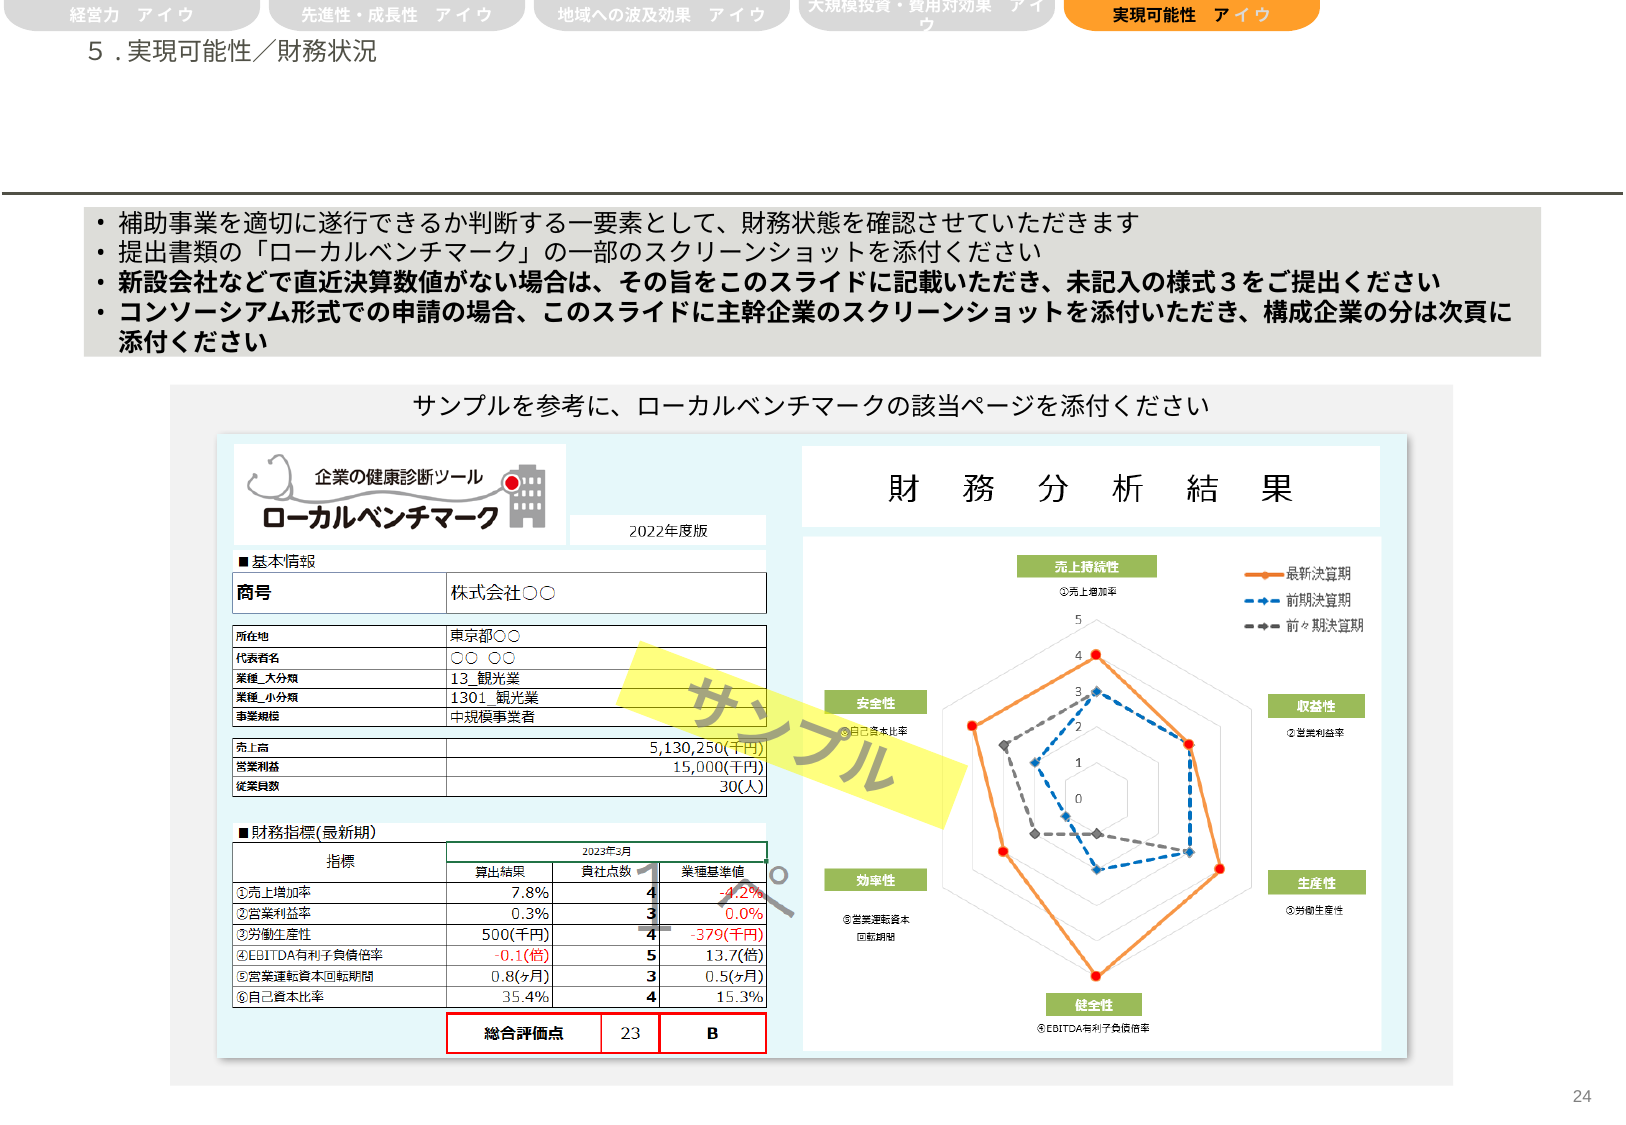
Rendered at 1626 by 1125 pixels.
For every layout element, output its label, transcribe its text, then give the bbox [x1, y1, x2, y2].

title ５.実現可能性／財務状況 [83, 39, 1542, 67]
text_box 補助事業を適切に遂行できるか判断する一要素として、財務状態を確認させていただきます 提出書類の「ローカルベンチマーク」の一部のスクリーンショットを添付ください 新設会社などで直近決算数値がない場合は、その旨をこのスライドに記載いただき、未記入の様式３をご提出ください コンソーシアム形式での申請の場合、このスライドに主幹企業のスクリーンショットを添付いただき、構成企業の分は次頁に添付ください [83, 206, 1542, 357]
text_box 地域への波及効果 ア イ ウ [533, 0, 791, 33]
picture [216, 433, 1407, 1058]
text_box 経営力 ア イ ウ [3, 0, 261, 33]
text_box サンプルを参考に、ローカルベンチマークの該当ページを添付ください [169, 384, 1454, 1087]
text_box 先進性・成長性 ア イ ウ [268, 0, 526, 33]
text_box 大規模投資・費用対効果 ア イ ウ [798, 0, 1056, 33]
text_box 実現可能性 ア イ ウ [1062, 0, 1321, 33]
